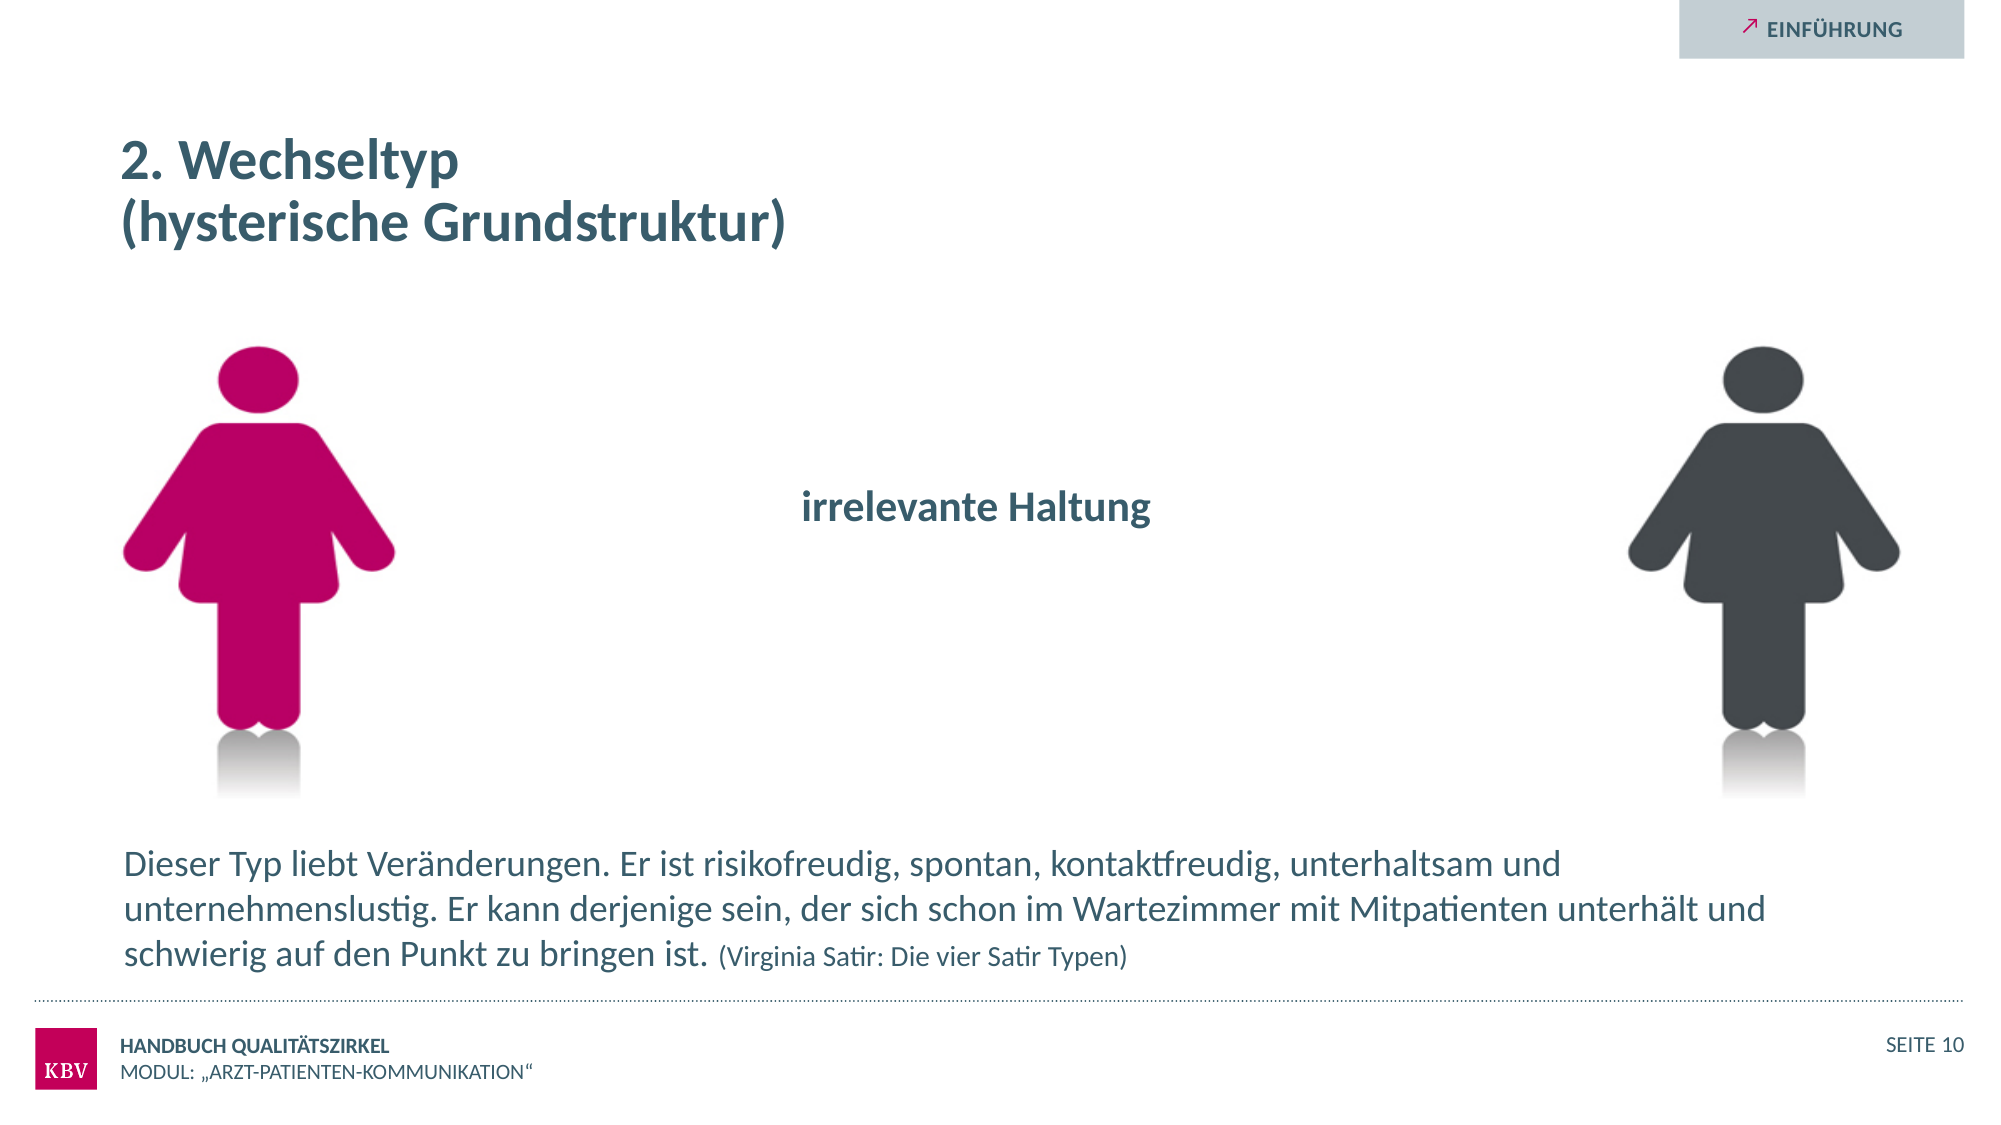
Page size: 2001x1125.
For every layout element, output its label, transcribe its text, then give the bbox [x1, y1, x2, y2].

footer Handbuch Qualitätszirkel [120, 1030, 1668, 1057]
picture [1607, 326, 1923, 818]
text_box irrelevante Haltung [495, 474, 1457, 574]
list Einführung [1679, 0, 1965, 59]
title 2. Wechseltyp (hysterische Grundstruktur) [120, 129, 1880, 201]
slide_number Modul: „Arzt-Patienten-Kommunikation“ [120, 1057, 1668, 1084]
picture [102, 326, 418, 818]
text_box Dieser Typ liebt Veränderungen. Er ist risikofreudig, spontan, kontaktfreudig, unterhaltsam und unternehmenslustig. Er kann derjenige sein, der sich schon im Wartezimmer mit Mitpatienten unterhält und schwierig auf den Punkt zu bringen ist. (Virginia Satir: Die vier Satir Typen) [109, 831, 1826, 1027]
slide_number Seite 10 [1787, 1030, 1965, 1057]
